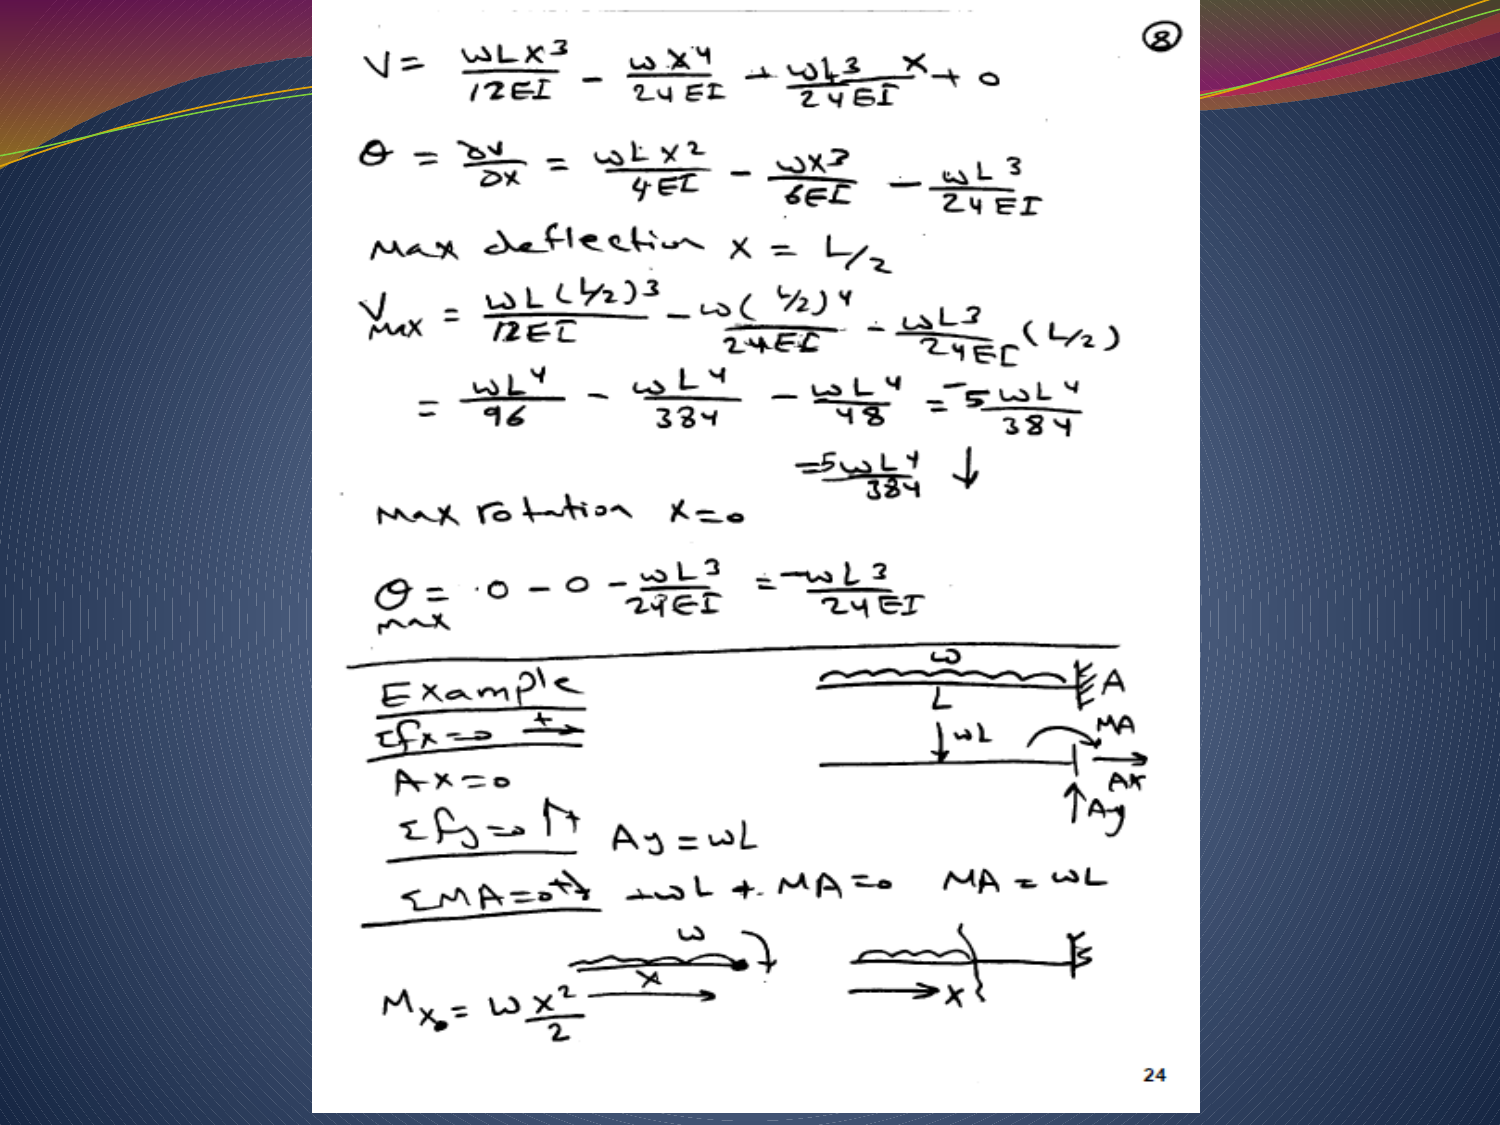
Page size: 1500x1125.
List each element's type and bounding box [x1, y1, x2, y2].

picture [312, 0, 1201, 1114]
